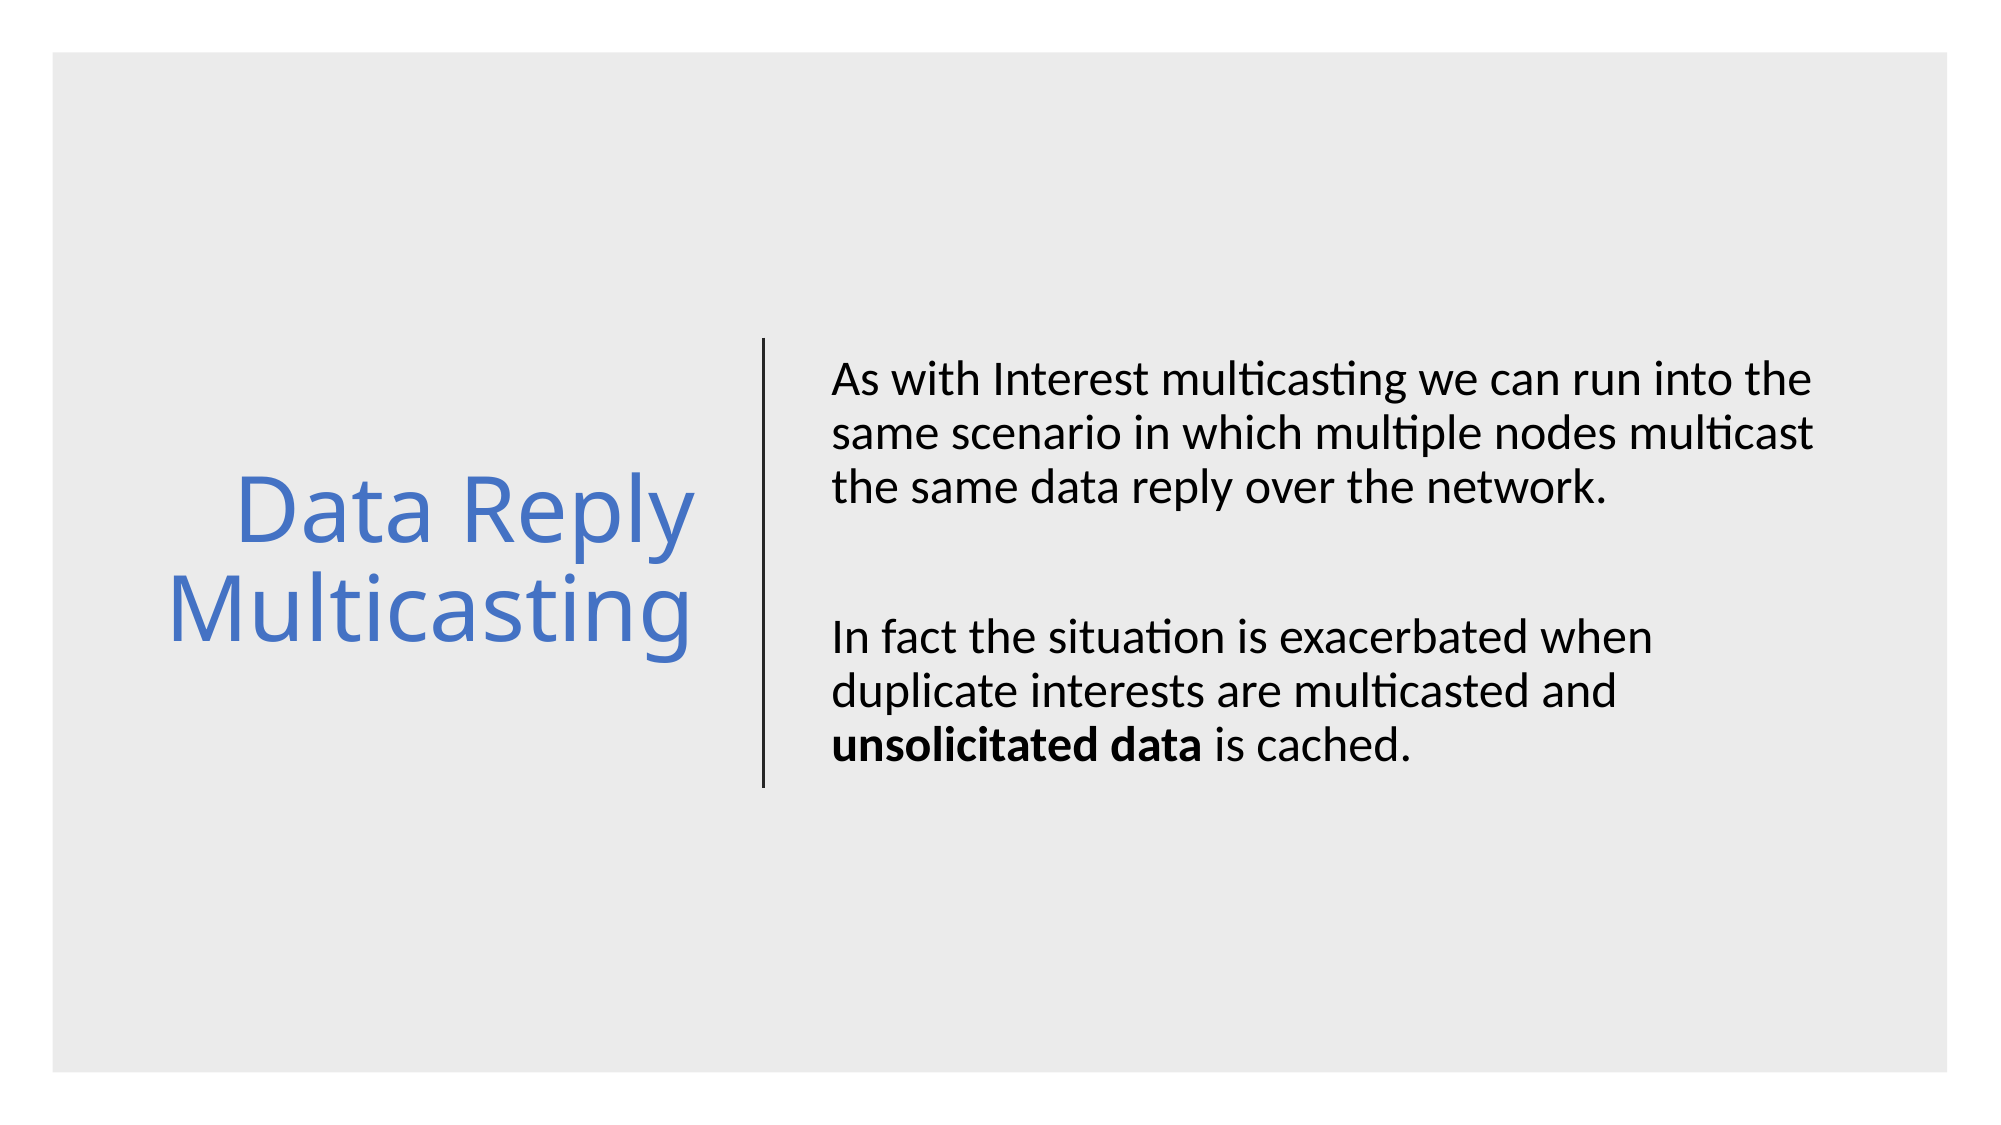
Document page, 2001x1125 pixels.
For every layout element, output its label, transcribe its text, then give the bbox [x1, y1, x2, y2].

list As with Interest multicasting we can run into the same scenario in which multiple nodes multicast the same data reply over the network. In fact the situation is exacerbated when duplicate interests are multicasted and unsolicitated data is cached. [816, 158, 1863, 967]
text_box [52, 51, 1948, 1073]
title Data Reply Multicasting [137, 158, 711, 967]
